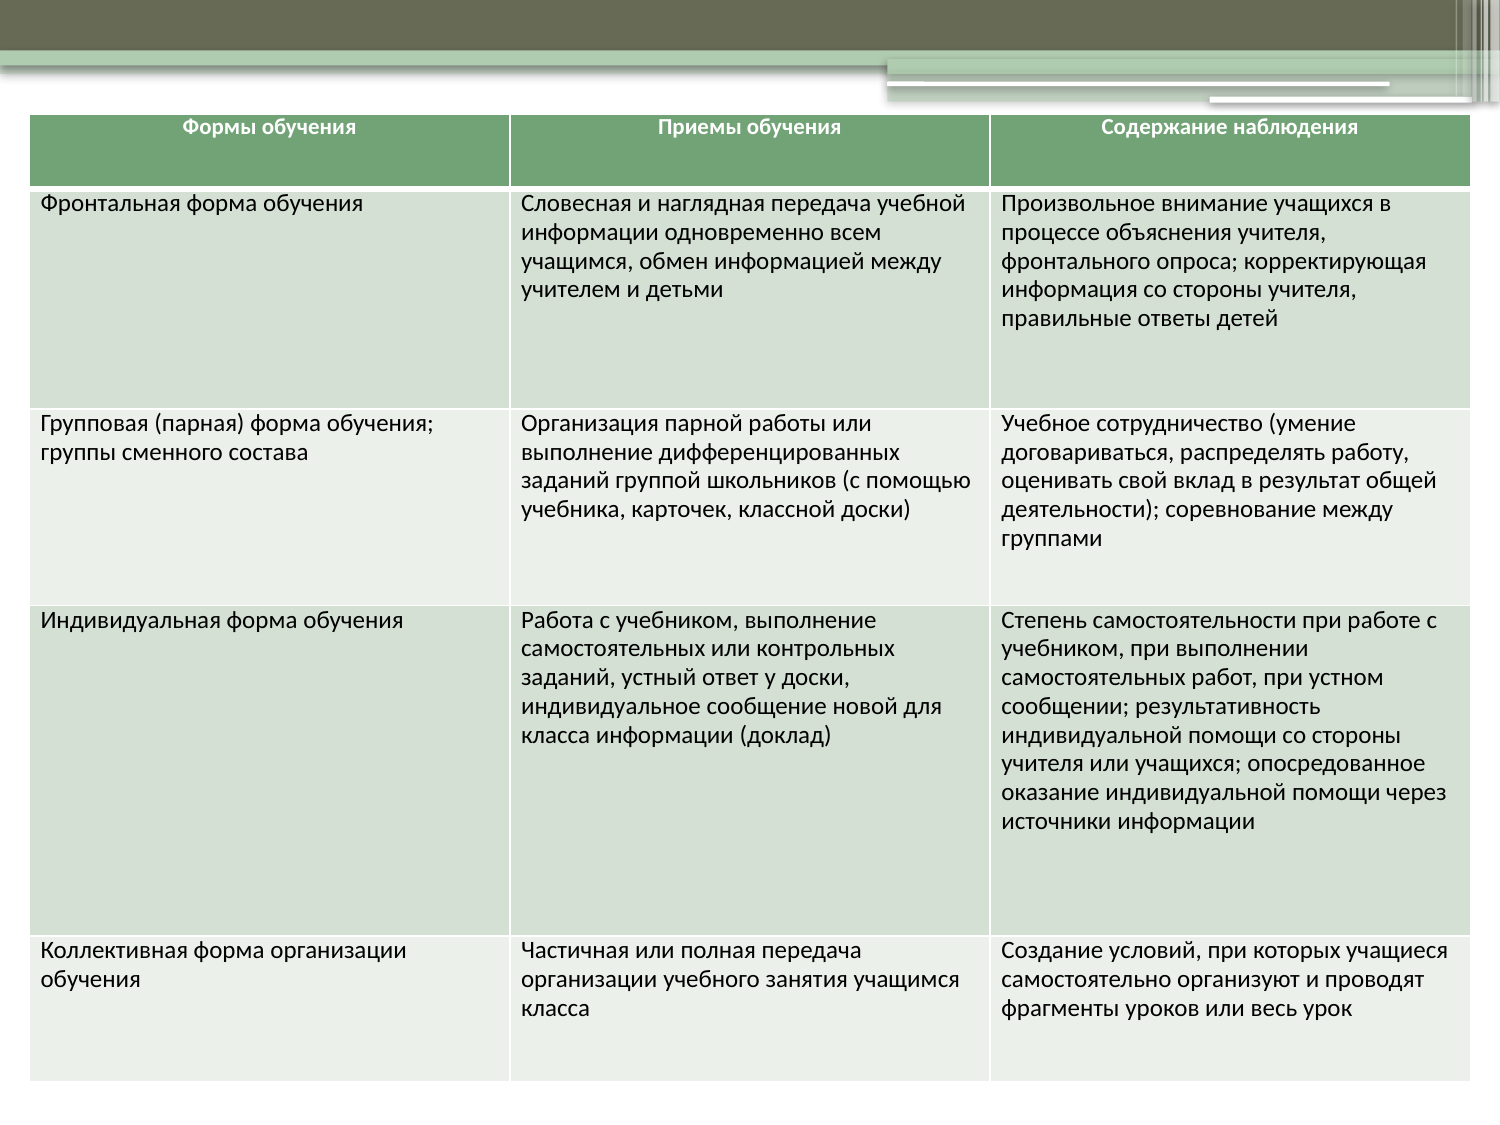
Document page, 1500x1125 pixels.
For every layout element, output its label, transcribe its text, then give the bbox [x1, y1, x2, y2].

table_cell Степень самостоятельности при работе с учебником, при выполнении самостоятельных работ, при устном сообщении; результативность индивидуальной помощи со стороны учителя или учащихся; опосредованное оказание индивидуальной помощи через источники информации [991, 606, 1470, 935]
table_cell Учебное сотрудничество (умение договариваться, распределять работу, оценивать свой вклад в результат общей деятельности); соревнование между группами [991, 410, 1470, 605]
table_cell Организация парной работы или выполнение дифференцированных заданий группой школьников (с помощью учебника, карточек, классной доски) [511, 410, 989, 605]
table_cell Групповая (парная) форма обучения; группы сменного состава [30, 410, 509, 605]
table_cell Коллективная форма организации обучения [30, 937, 509, 1081]
table_cell Работа с учебником, выполнение самостоятельных или контрольных заданий, устный ответ у доски, индивидуальное сообщение новой для класса информации (доклад) [511, 606, 989, 935]
table_cell Частичная или полная передача организации учебного занятия учащимся класса [511, 937, 989, 1081]
table_cell Фронтальная форма обучения [30, 192, 509, 408]
table_cell Индивидуальная форма обучения [30, 606, 509, 935]
table_cell Создание условий, при которых учащиеся самостоятельно организуют и проводят фрагменты уроков или весь урок [991, 937, 1470, 1081]
table_header Формы обучения [30, 115, 509, 186]
table_cell Произвольное внимание учащихся в процессе объяснения учителя, фронтального опроса; корректирующая информация со стороны учителя, правильные ответы детей [991, 192, 1470, 408]
table_header Содержание наблюдения [991, 115, 1470, 186]
table_header Приемы обучения [511, 115, 989, 186]
table_cell Словесная и наглядная передача учебной информации одновременно всем учащимся, обмен информацией между учителем и детьми [511, 192, 989, 408]
